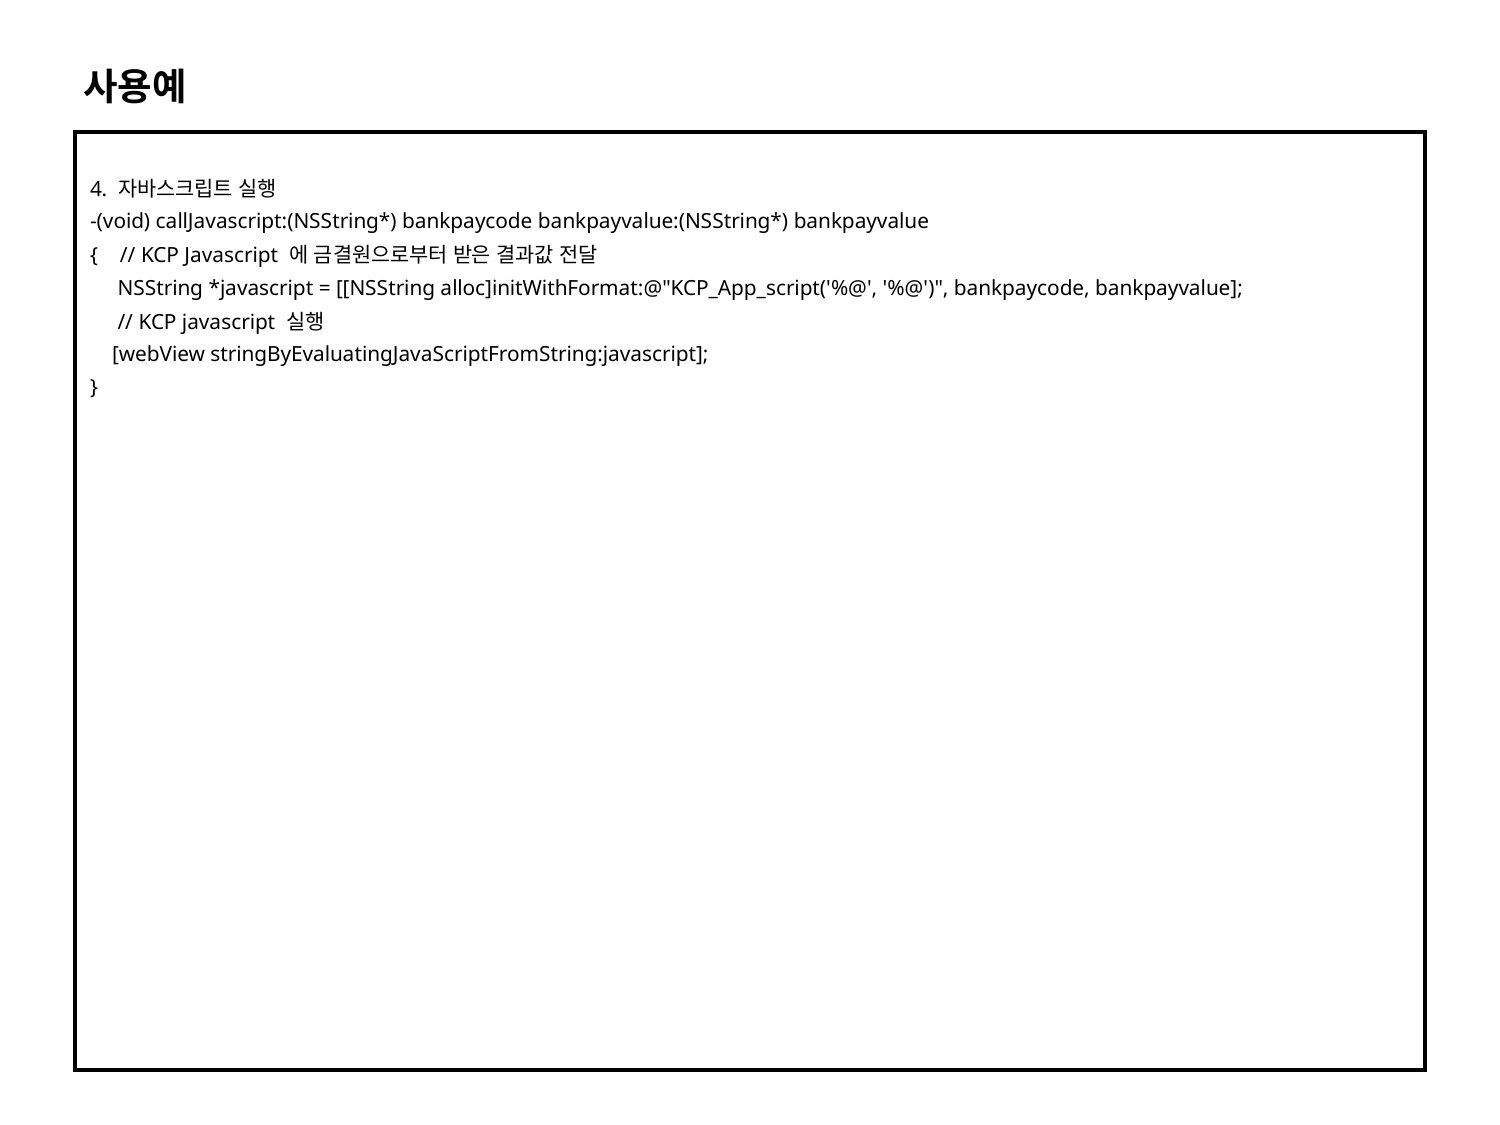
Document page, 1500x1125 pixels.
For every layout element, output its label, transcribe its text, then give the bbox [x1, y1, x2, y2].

table_header 4. 자바스크립트 실행 -(void) callJavascript:(NSString*) bankpaycode bankpayvalue:(NSString*) bankpayvalue { // KCP Javascript 에 금결원으로부터 받은 결과값 전달 NSString *javascript = [[NSString alloc]initWithFormat:@"KCP_App_script('%@', '%@')", bankpaycode, bankpayvalue]; // KCP javascript 실행 [webView stringByEvaluatingJavaScriptFromString:javascript]; } [77, 134, 1423, 1068]
text_box 사용예 [51, 55, 202, 116]
